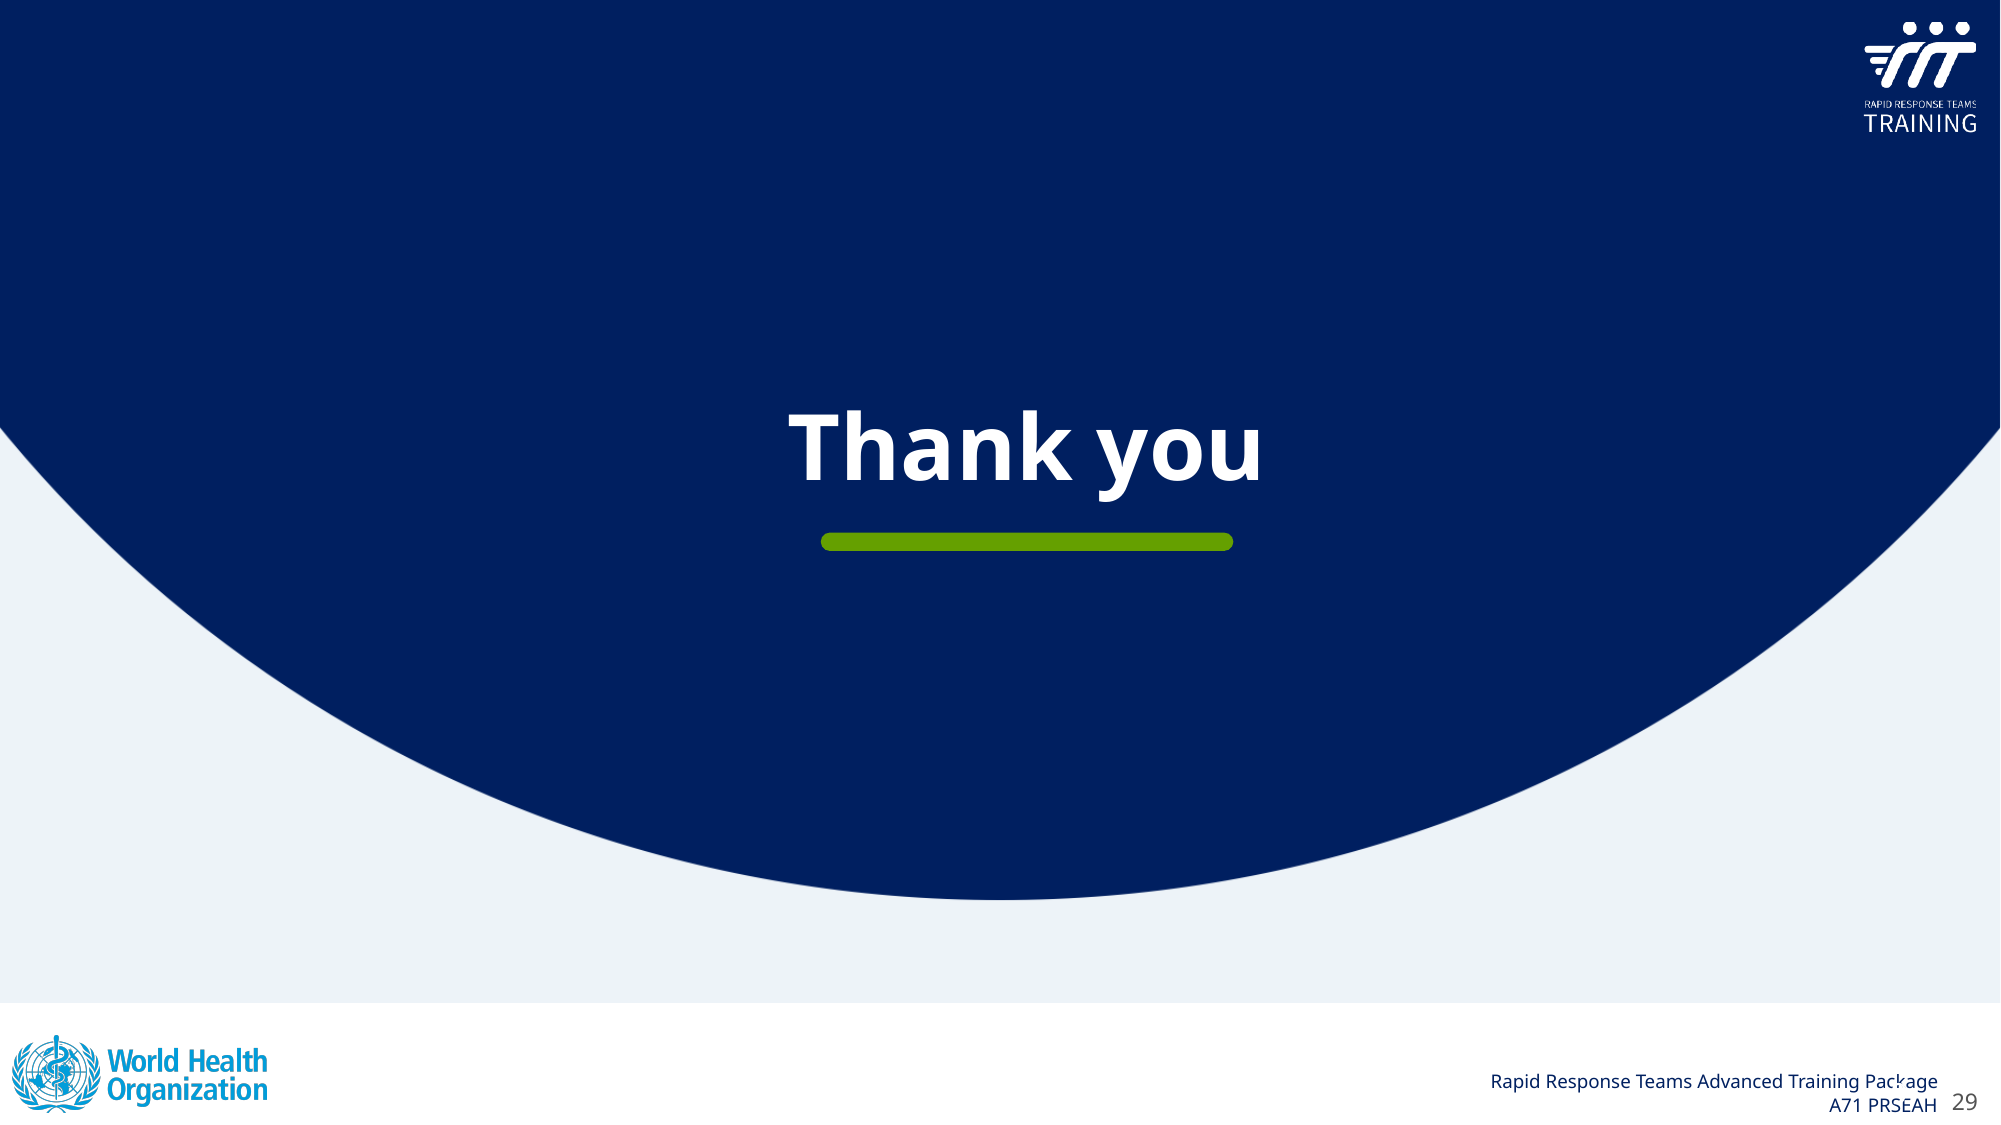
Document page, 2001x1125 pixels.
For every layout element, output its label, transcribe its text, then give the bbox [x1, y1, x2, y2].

picture [12, 1035, 267, 1113]
picture [58, 1050, 64, 1058]
picture [0, 0, 2001, 1003]
slide_number 29 [1882, 1037, 1930, 1092]
picture [12, 1083, 48, 1113]
